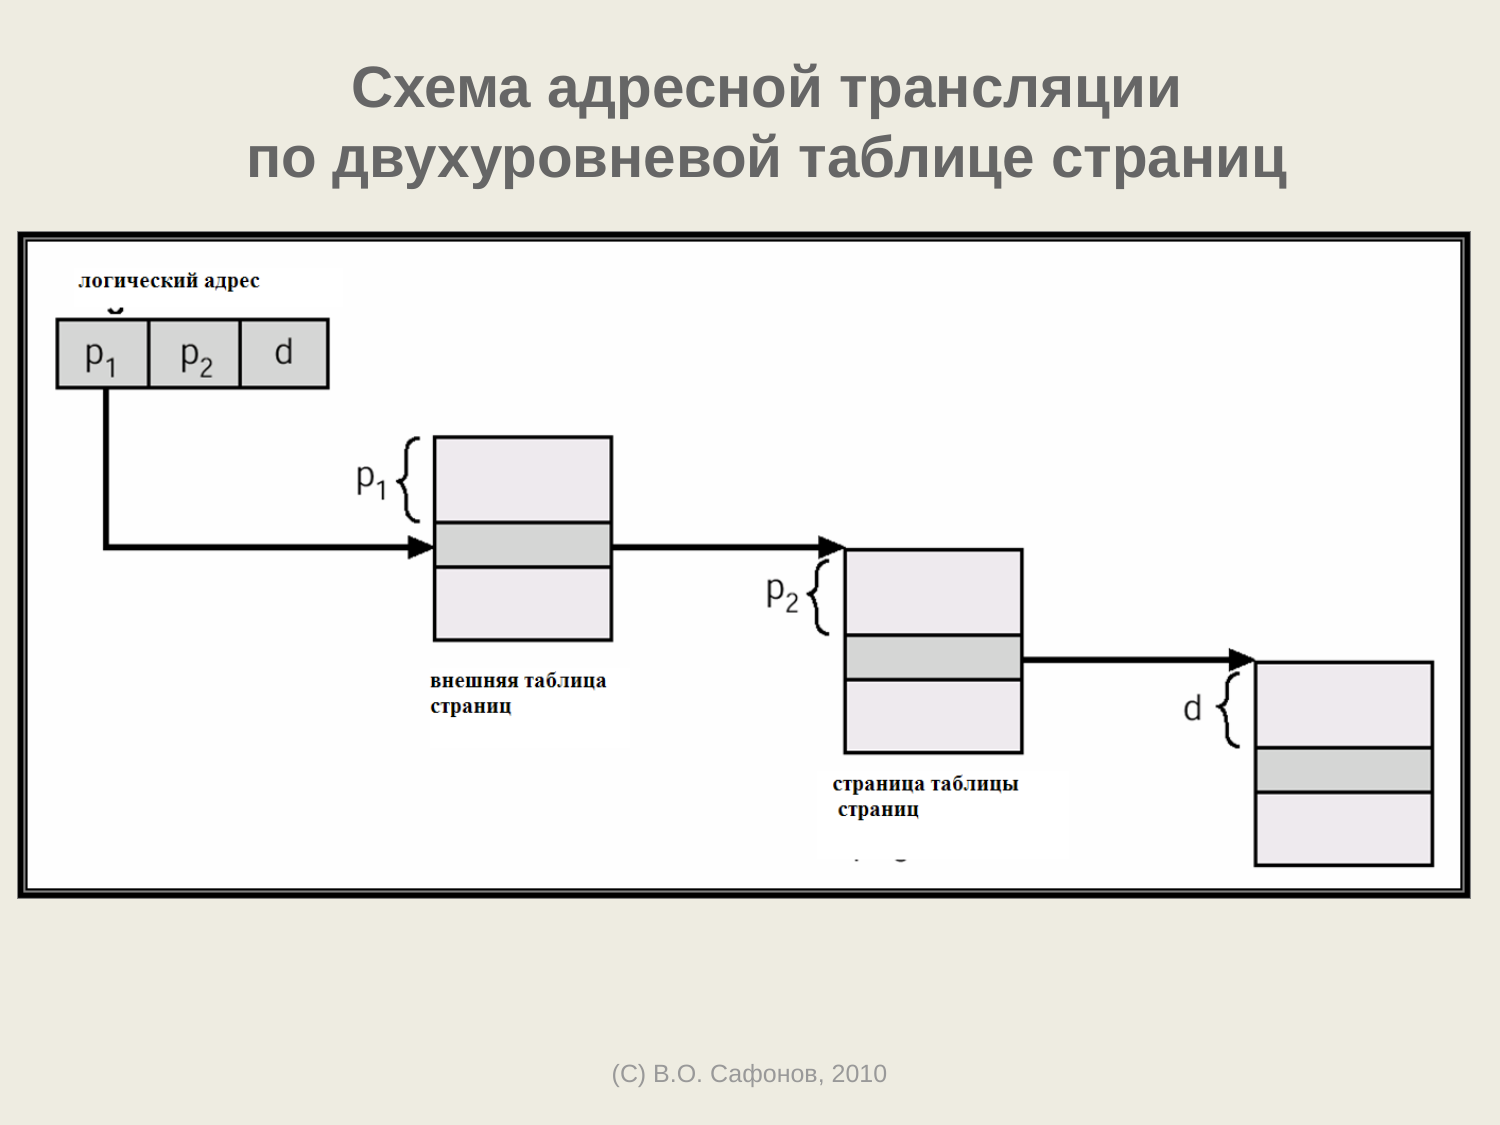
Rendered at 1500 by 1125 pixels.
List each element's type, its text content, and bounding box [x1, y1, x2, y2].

title Схема адресной трансляции по двухуровневой таблице страниц [74, 30, 1460, 209]
footer (C) В.О. Сафонов, 2010 [512, 1042, 988, 1103]
picture [17, 231, 1471, 899]
